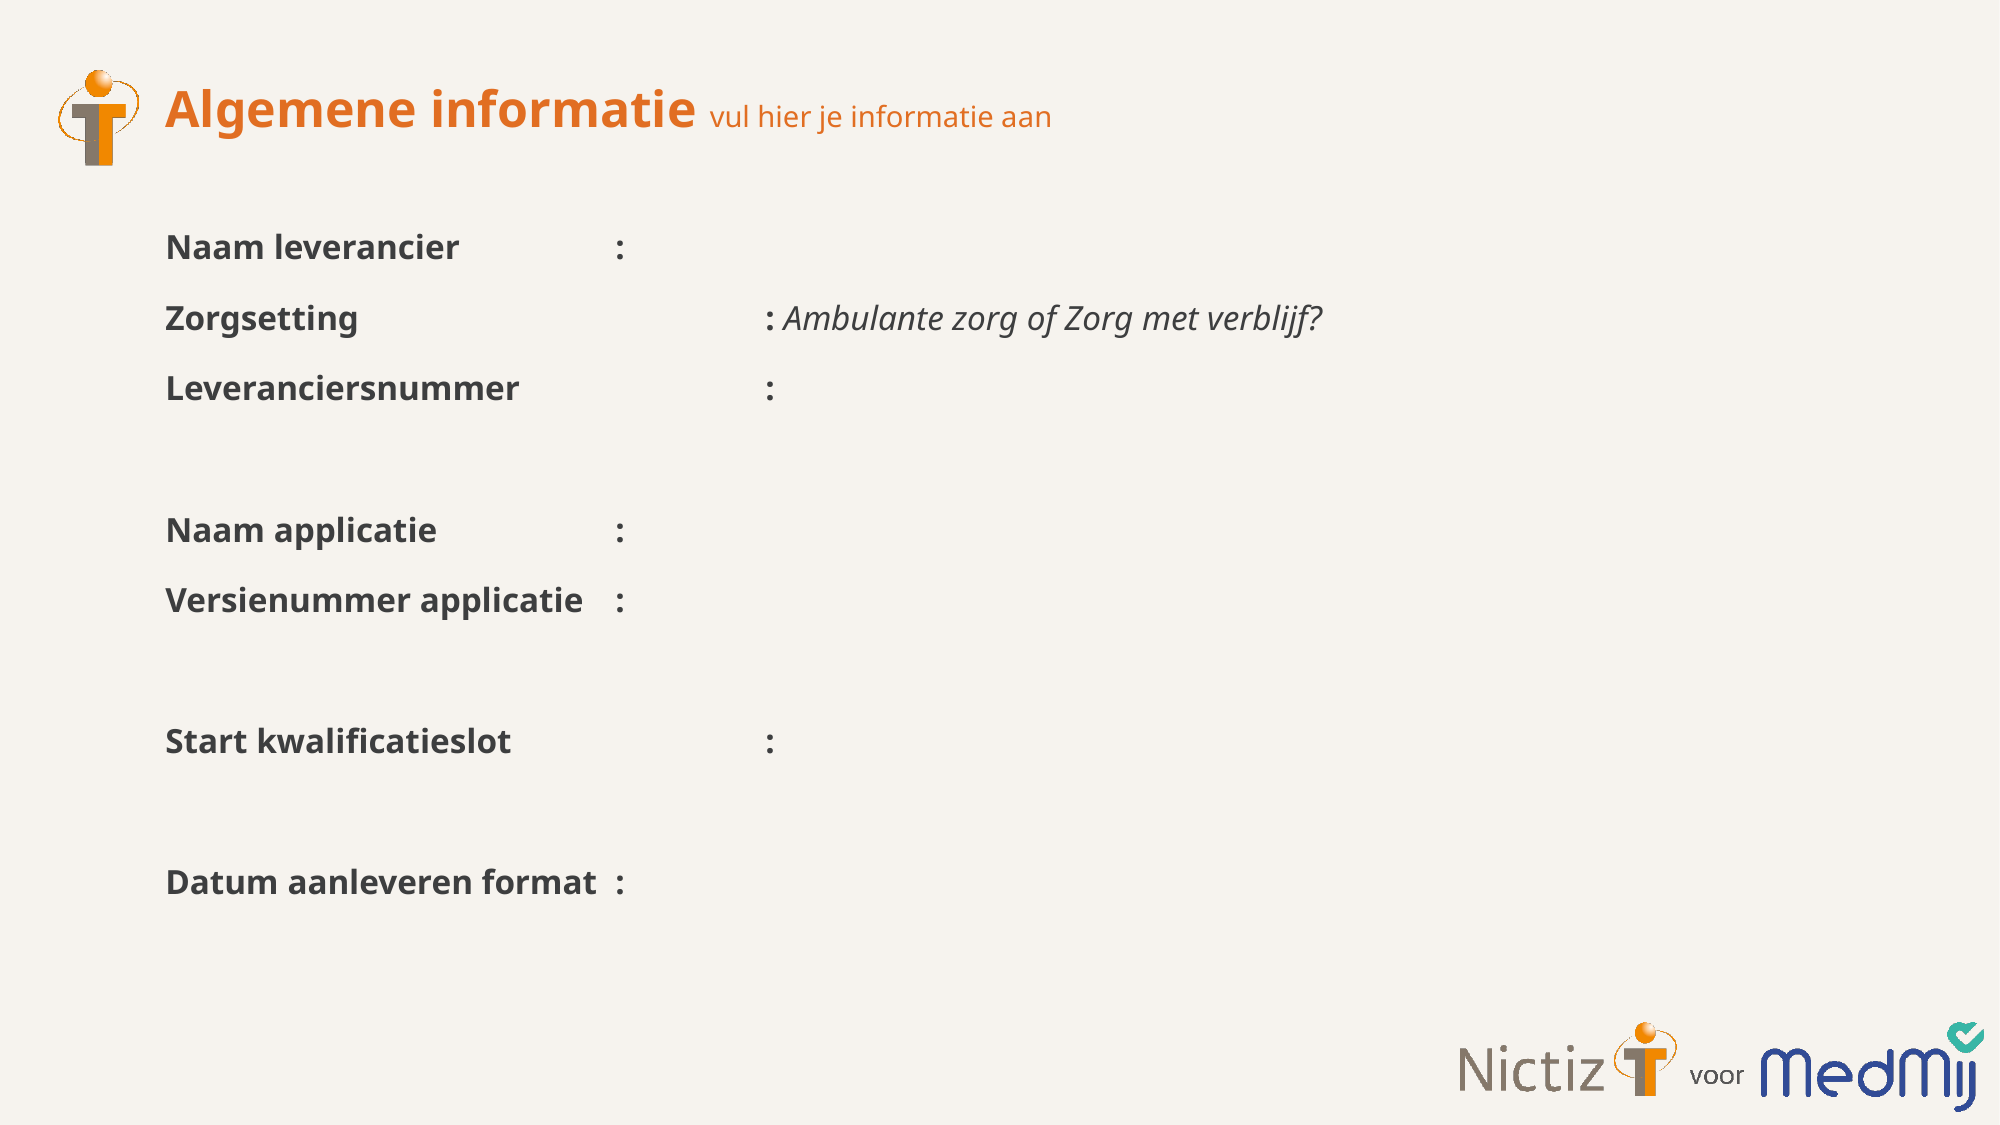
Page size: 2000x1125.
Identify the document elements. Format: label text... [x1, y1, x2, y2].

title Algemene informatie vul hier je informatie aan [150, 76, 1850, 165]
list Naam leverancier : Zorgsetting : Ambulante zorg of Zorg met verblijf? Leveranciersnummer : Naam applicatie : Versienummer applicatie : Start kwalificatieslot : Datum aanleveren format : [150, 209, 1850, 981]
picture [50, 66, 151, 187]
picture [1457, 1019, 1988, 1113]
